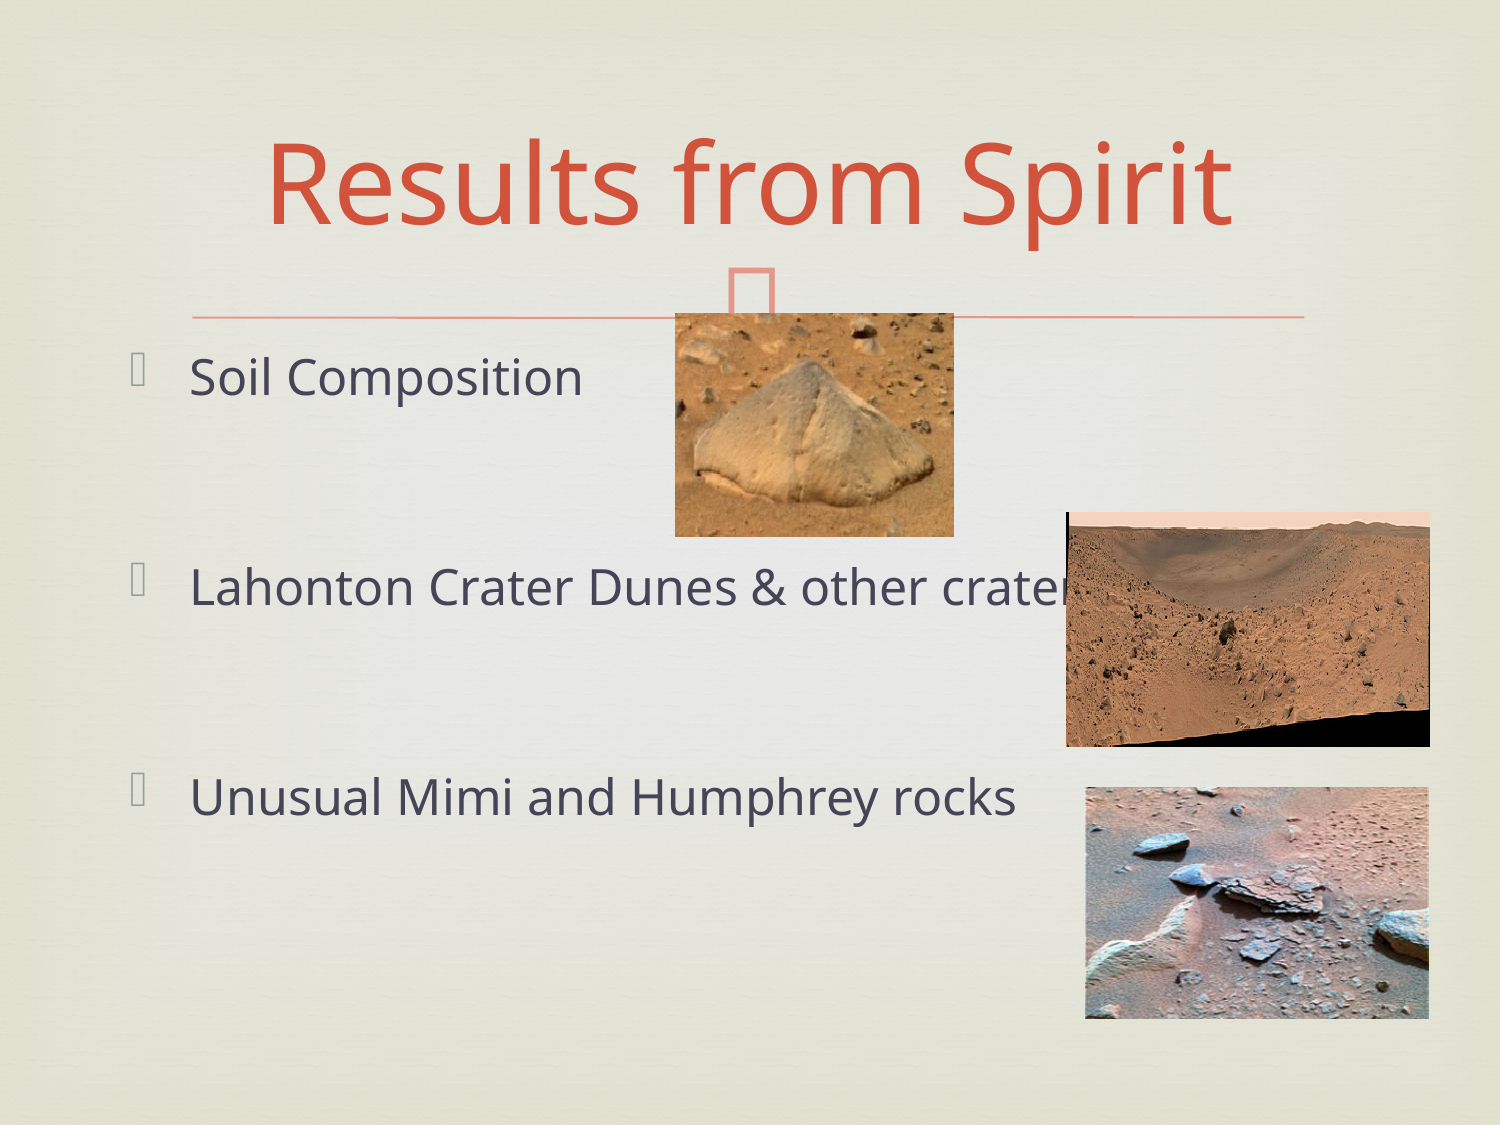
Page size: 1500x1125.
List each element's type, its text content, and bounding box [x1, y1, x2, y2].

picture [1084, 786, 1430, 1020]
title Results from Spirit [112, 93, 1386, 267]
picture [1066, 511, 1430, 748]
list Soil Composition Lahonton Crater Dunes & other craters Unusual Mimi and Humphrey rocks [114, 337, 1400, 1005]
picture [674, 312, 955, 537]
